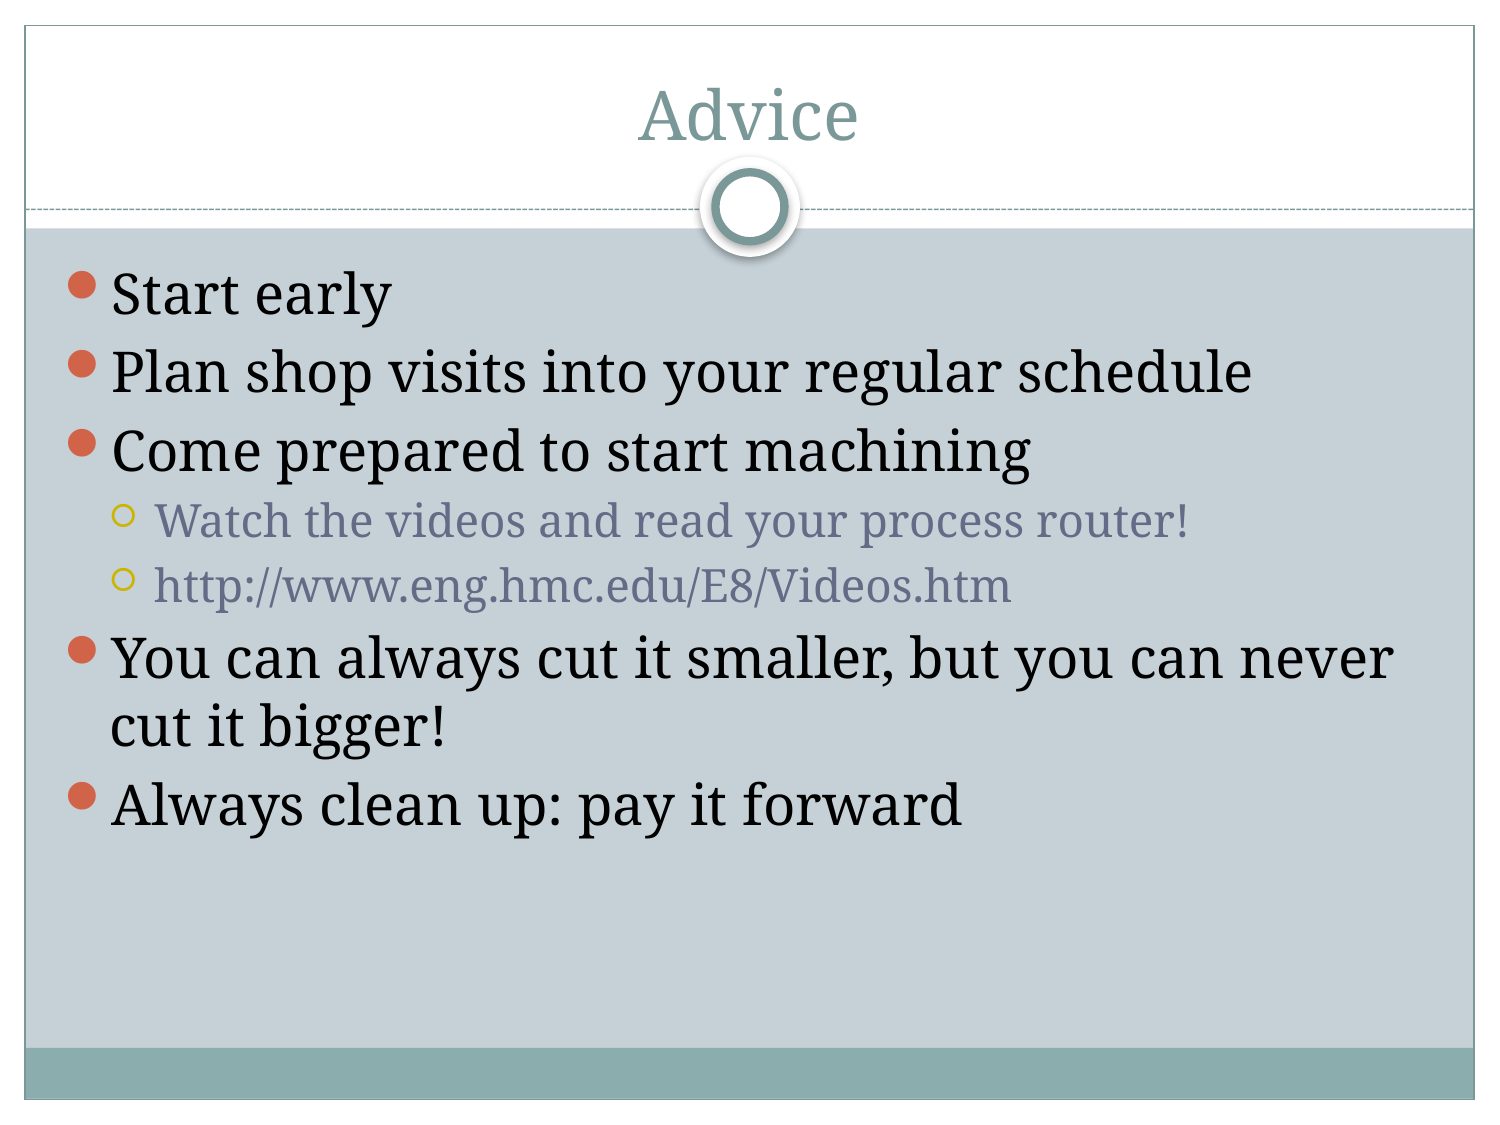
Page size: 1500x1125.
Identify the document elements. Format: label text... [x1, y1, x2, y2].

list Start early Plan shop visits into your regular schedule Come prepared to start machining Watch the videos and read your process router! http://www.eng.hmc.edu/E8/Videos.htm You can always cut it smaller, but you can never cut it bigger! Always clean up: pay it forward [49, 250, 1445, 1001]
title Advice [49, 37, 1450, 162]
